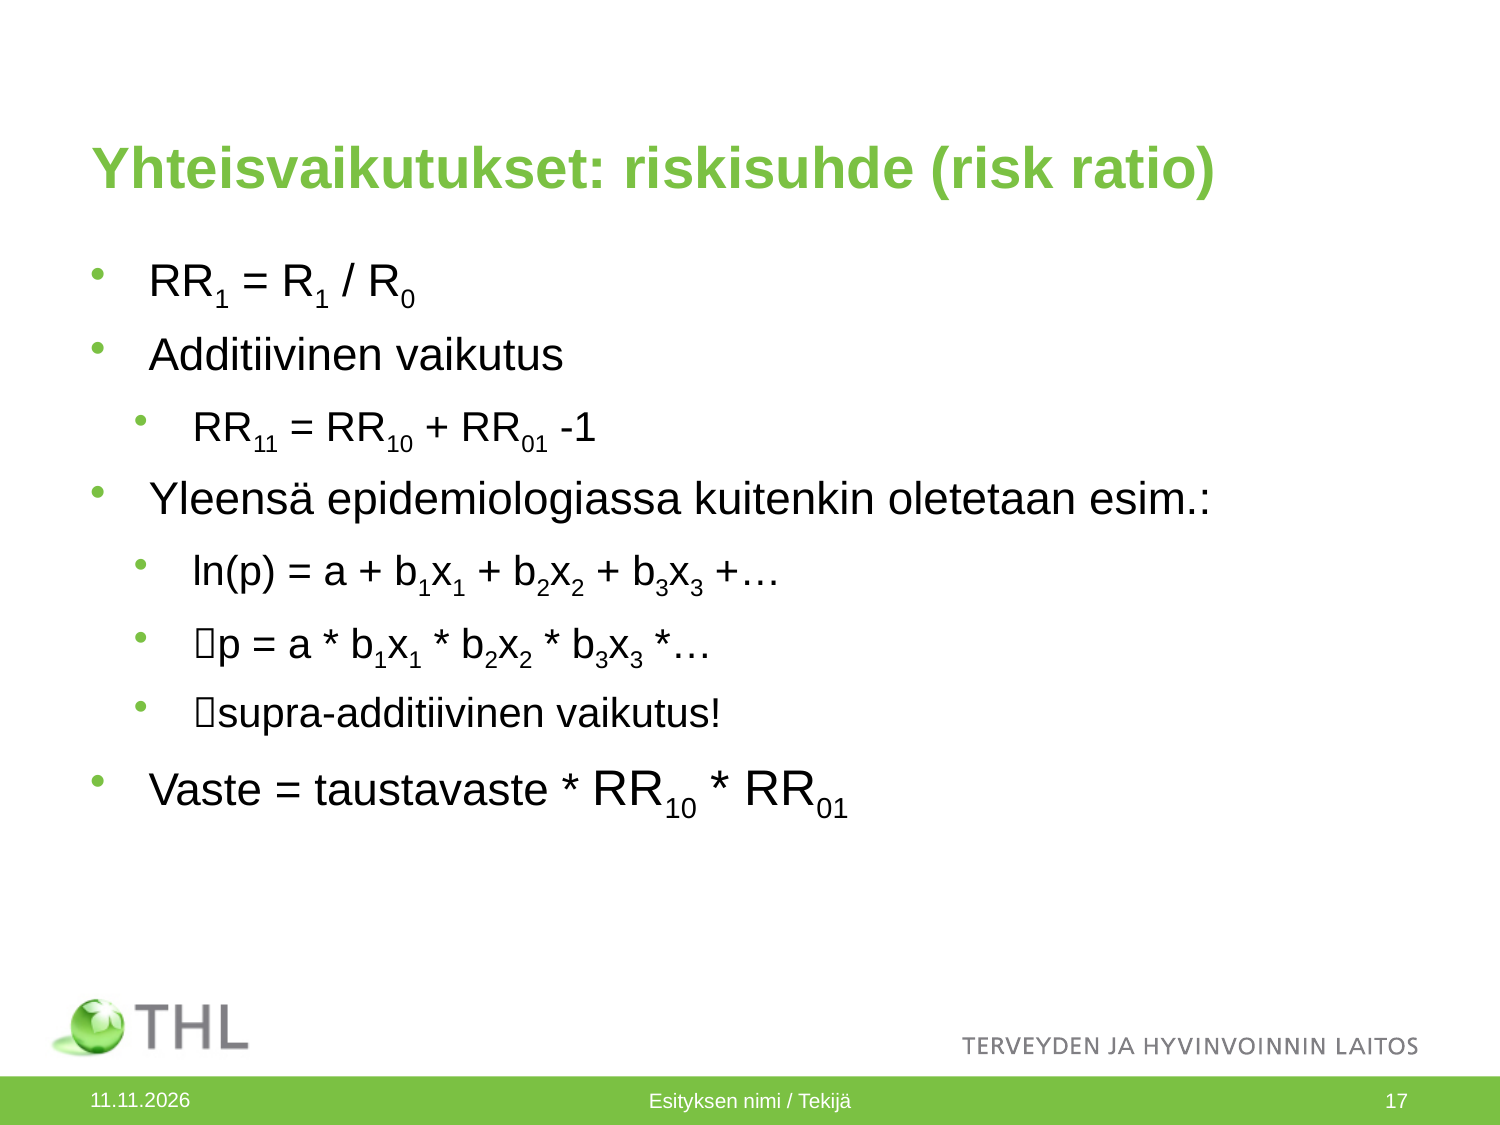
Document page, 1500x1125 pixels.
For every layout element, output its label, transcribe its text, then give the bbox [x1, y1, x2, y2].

footer Esityksen nimi / Tekijä [253, 1082, 1245, 1118]
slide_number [74, 1080, 255, 1118]
picture [24, 983, 275, 1067]
list RR1 = R1 / R0 Additiivinen vaikutus RR11 = RR10 + RR01 -1 Yleensä epidemiologiassa kuitenkin oletetaan esim.: ln(p) = a + b1x1 + b2x2 + b3x3 +… p = a * b1x1 * b2x2 * b3x3 *… supra-additiivinen vaikutus! Vaste = taustavaste * RR10 * RR01 [74, 243, 1424, 965]
slide_number 17 [1245, 1082, 1424, 1118]
title Yhteisvaikutukset: riskisuhde (risk ratio) [76, 42, 1424, 209]
